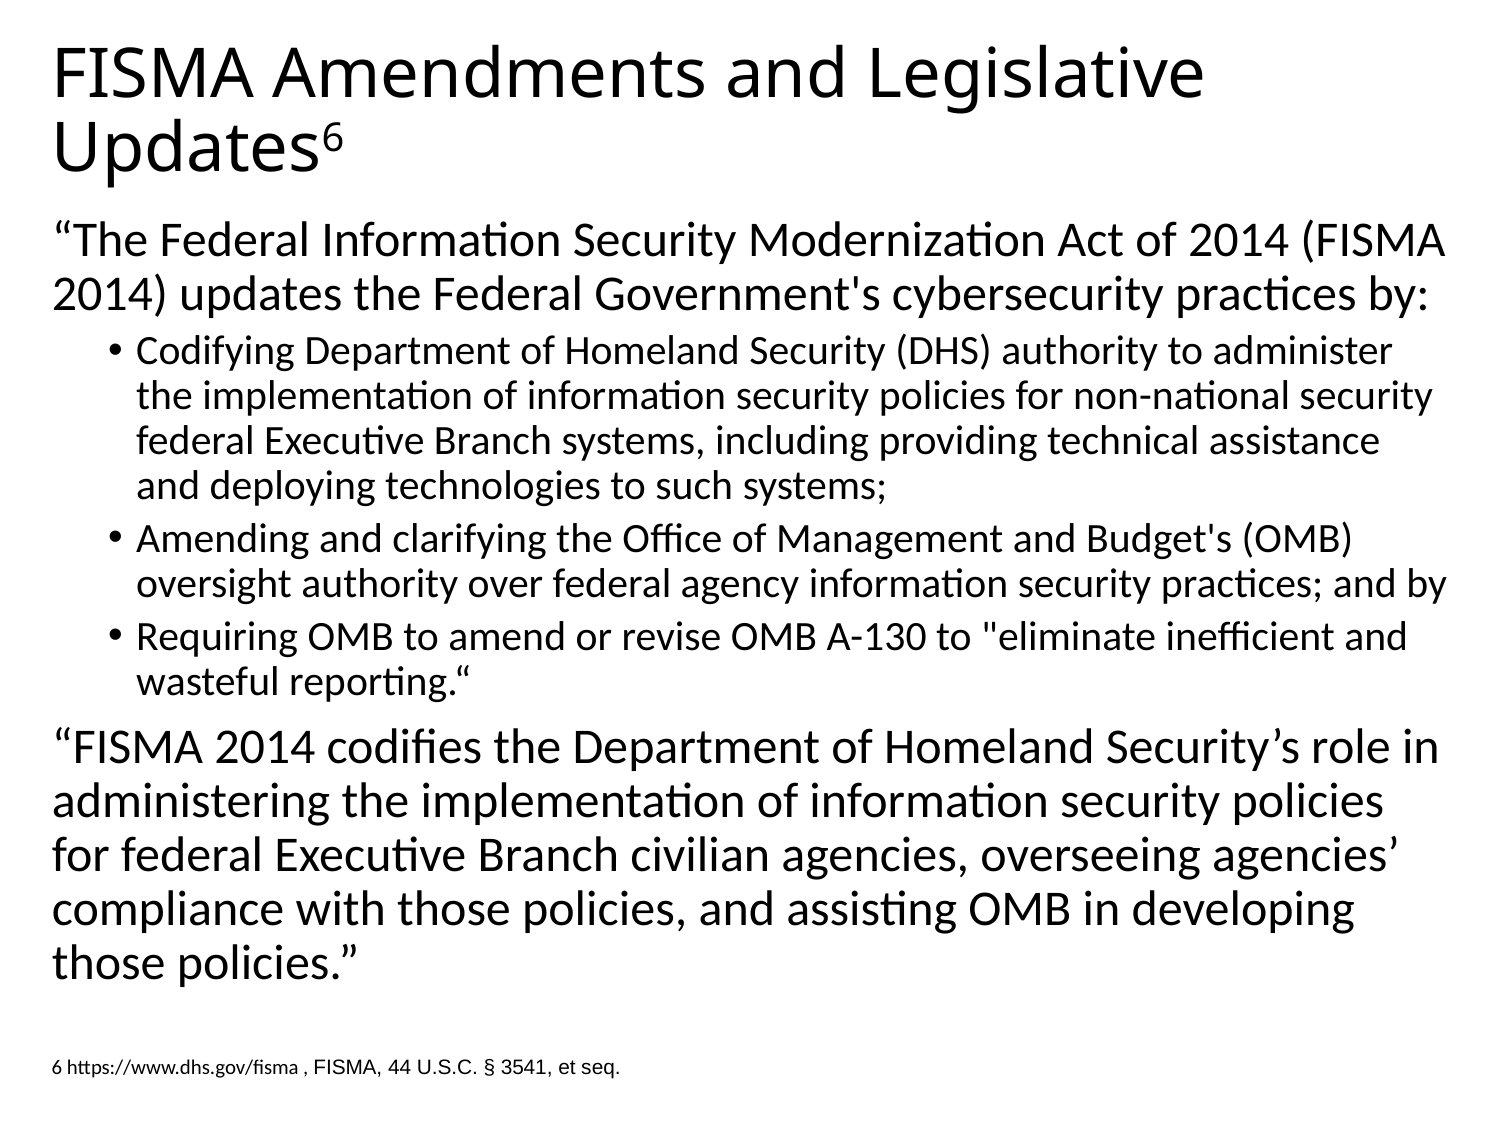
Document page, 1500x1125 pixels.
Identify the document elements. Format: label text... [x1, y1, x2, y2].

list “The Federal Information Security Modernization Act of 2014 (FISMA 2014) updates the Federal Government's cybersecurity practices by: Codifying Department of Homeland Security (DHS) authority to administer the implementation of information security policies for non-national security federal Executive Branch systems, including providing technical assistance and deploying technologies to such systems; Amending and clarifying the Office of Management and Budget's (OMB) oversight authority over federal agency information security practices; and by Requiring OMB to amend or revise OMB A-130 to "eliminate inefficient and wasteful reporting.“ “FISMA 2014 codifies the Department of Homeland Security’s role in administering the implementation of information security policies for federal Executive Branch civilian agencies, overseeing agencies’ compliance with those policies, and assisting OMB in developing those policies.” [36, 205, 1464, 920]
text_box 6 https://www.dhs.gov/fisma , FISMA, 44 U.S.C. § 3541, et seq. [36, 1046, 1422, 1086]
title FISMA Amendments and Legislative Updates6 [36, 38, 1331, 187]
